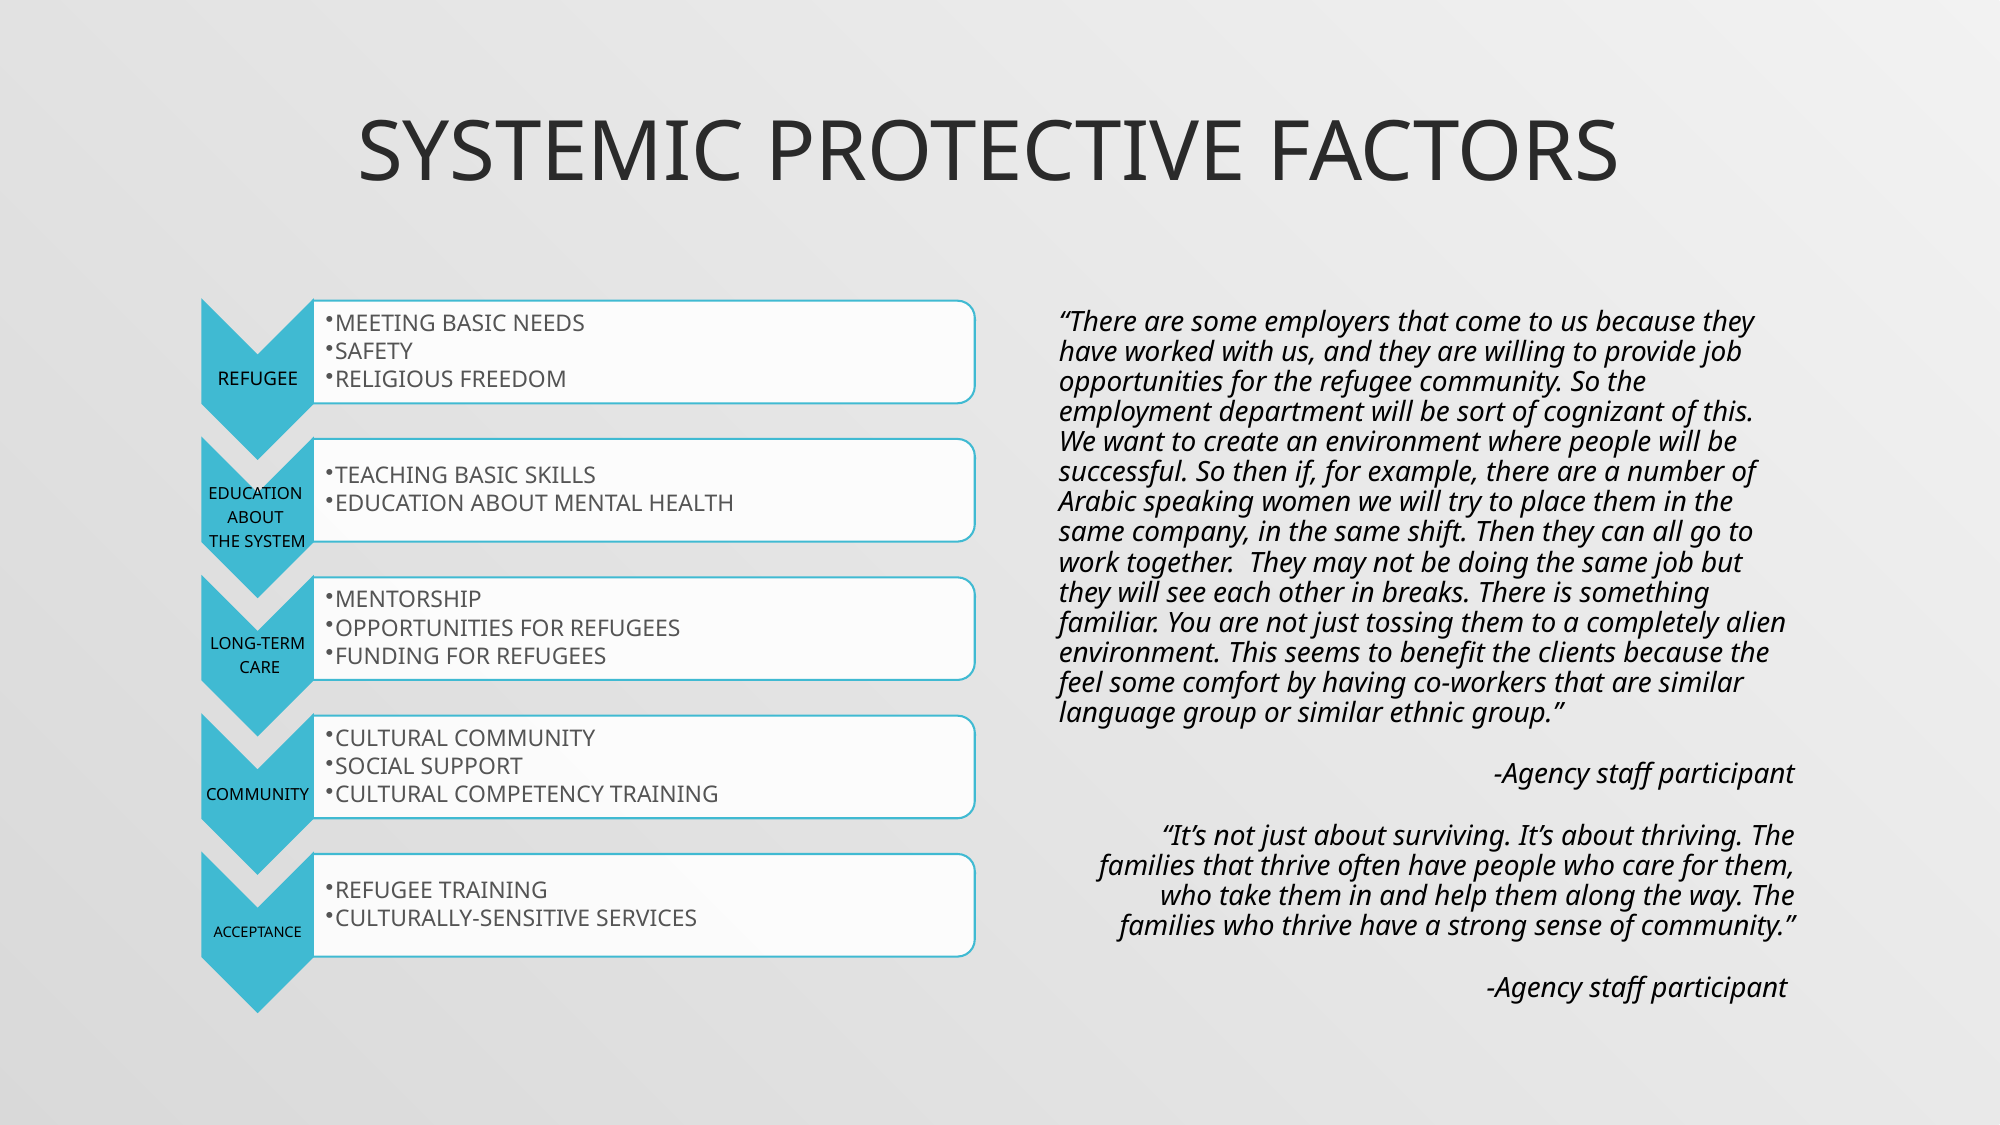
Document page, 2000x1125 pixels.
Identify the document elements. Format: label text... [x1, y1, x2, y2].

list “There are some employers that come to us because they have worked with us, and they are willing to provide job opportunities for the refugee community. So the employment department will be sort of cognizant of this. We want to create an environment where people will be successful. So then if, for example, there are a number of Arabic speaking women we will try to place them in the same company, in the same shift. Then they can all go to work together. They may not be doing the same job but they will see each other in breaks. There is something familiar. You are not just tossing them to a completely alien environment. This seems to benefit the clients because the feel some comfort by having co-workers that are similar language group or similar ethnic group.” -Agency staff participant “It’s not just about surviving. It’s about thriving. The families that thrive often have people who care for them, who take them in and help them along the way. The families who thrive have a strong sense of community.” -Agency staff participant [1037, 299, 1810, 1013]
title Systemic Protective factors [199, 45, 1800, 263]
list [202, 299, 975, 1013]
